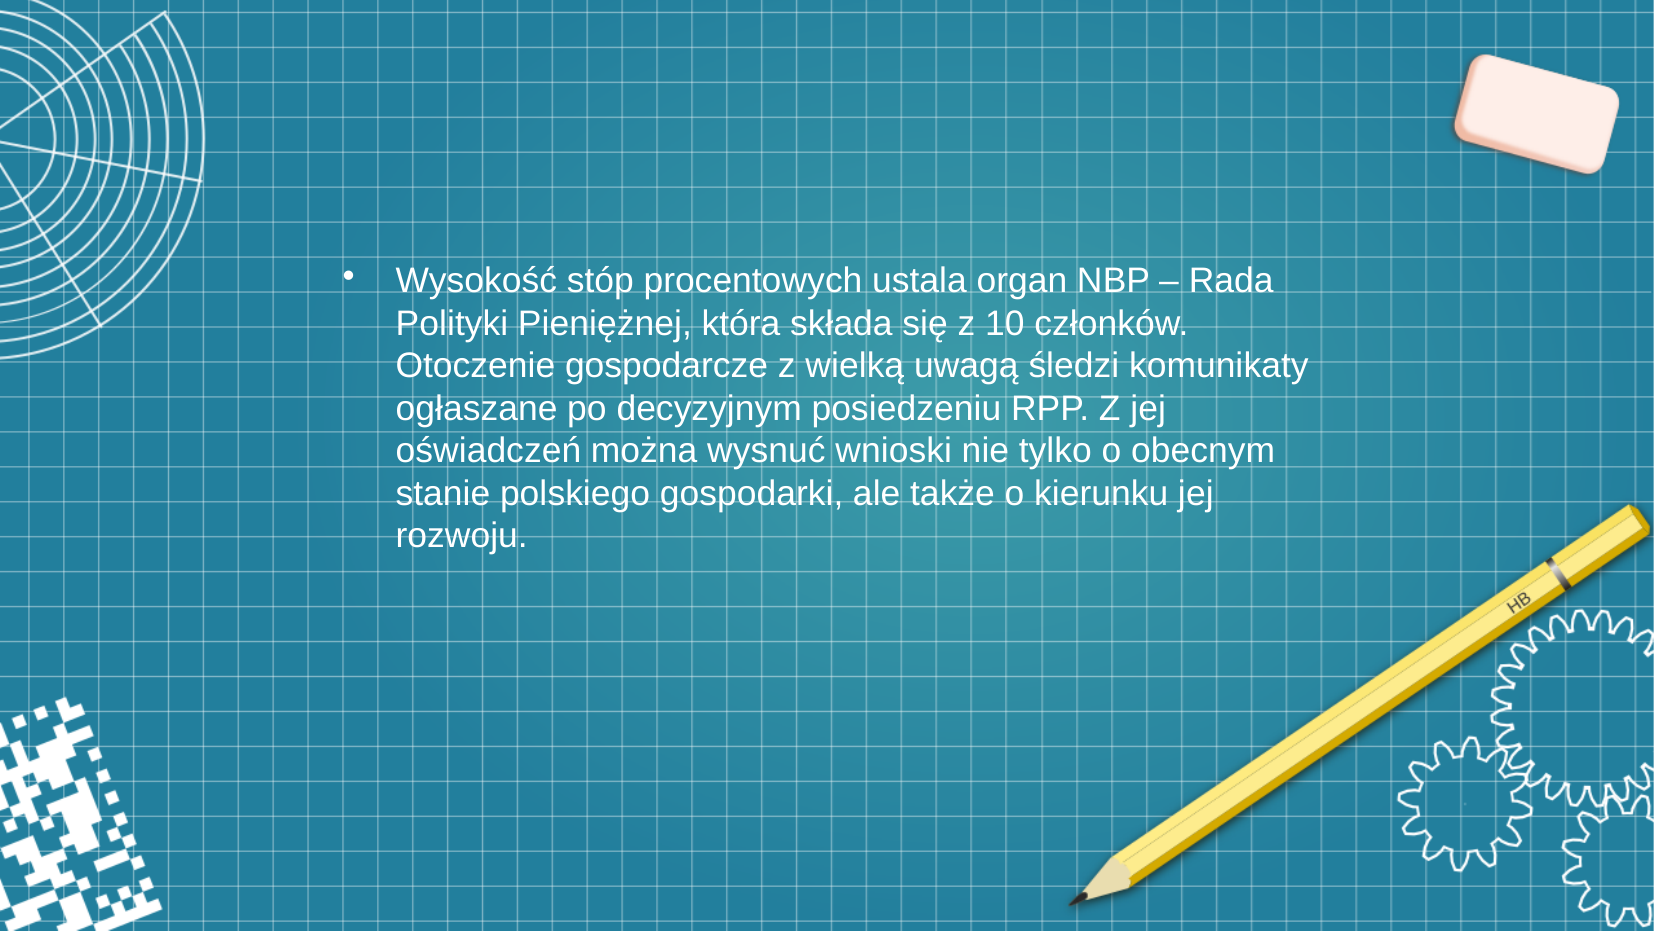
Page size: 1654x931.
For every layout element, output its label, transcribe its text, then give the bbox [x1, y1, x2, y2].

list Wysokość stóp procentowych ustala organ NBP – Rada Polityki Pieniężnej, która składa się z 10 członków. Otoczenie gospodarcze z wielką uwagą śledzi komunikaty ogłaszane po decyzyjnym posiedzeniu RPP. Z jej oświadczeń można wysnuć wnioski nie tylko o obecnym stanie polskiego gospodarki, ale także o kierunku jej rozwoju. [324, 256, 1329, 709]
picture [0, 0, 1654, 931]
